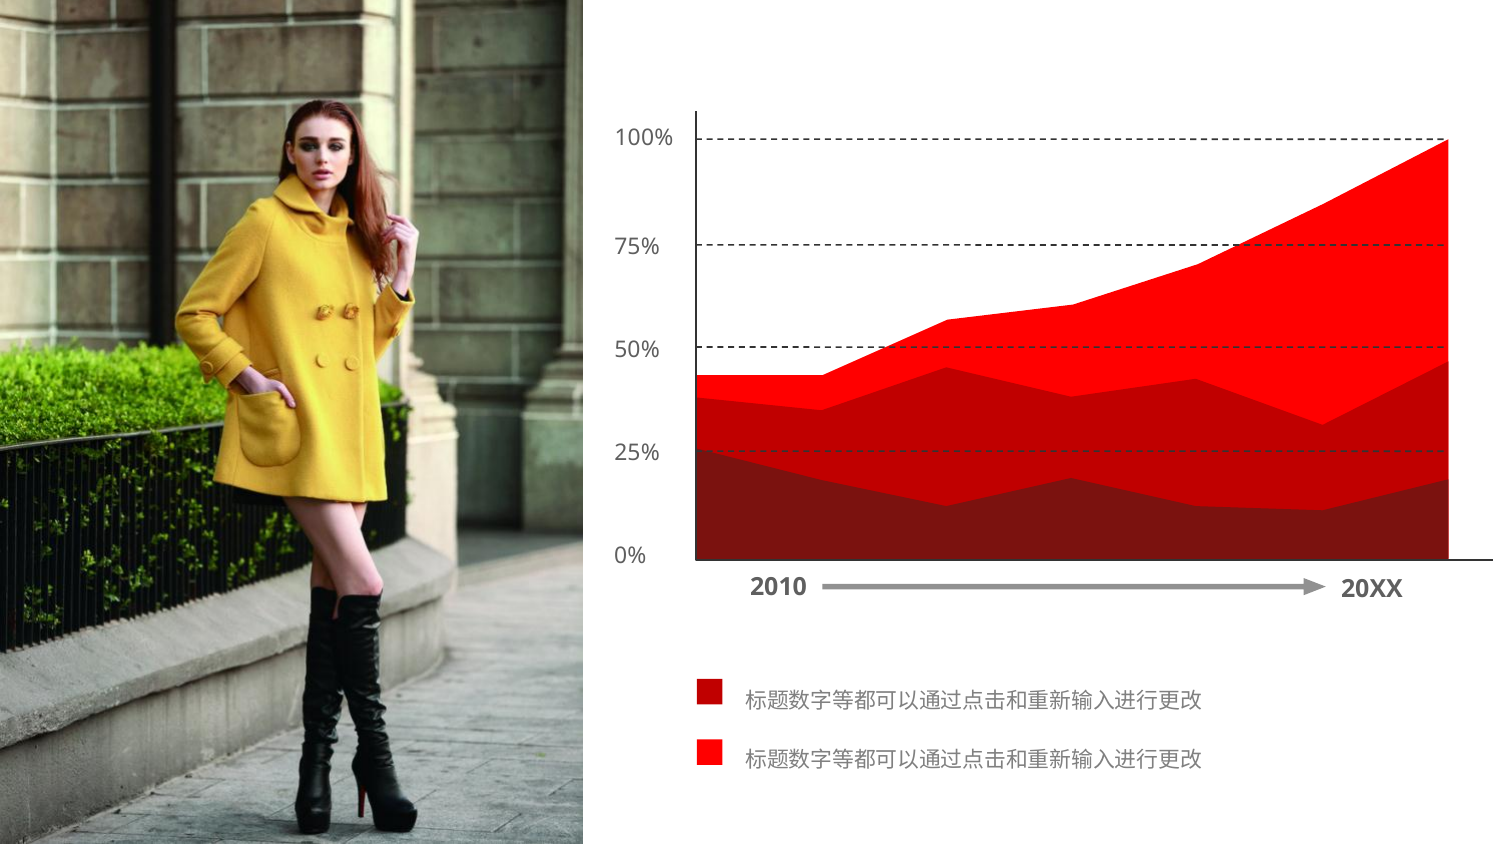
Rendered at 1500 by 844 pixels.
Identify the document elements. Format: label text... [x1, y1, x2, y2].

text_box 50% [614, 334, 660, 363]
text_box [696, 739, 723, 765]
text_box 2010 [749, 570, 807, 601]
text_box 0% [614, 540, 647, 568]
text_box 25% [614, 437, 660, 465]
text_box 标题数字等都可以通过点击和重新输入进行更改 [730, 666, 1347, 721]
text_box 100% [614, 122, 674, 151]
text_box 20XX [1341, 572, 1404, 603]
picture [0, 0, 583, 844]
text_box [695, 111, 1494, 561]
text_box 75% [614, 231, 660, 260]
text_box 标题数字等都可以通过点击和重新输入进行更改 [730, 724, 1347, 779]
text_box [696, 678, 723, 705]
text_box [822, 578, 1326, 596]
